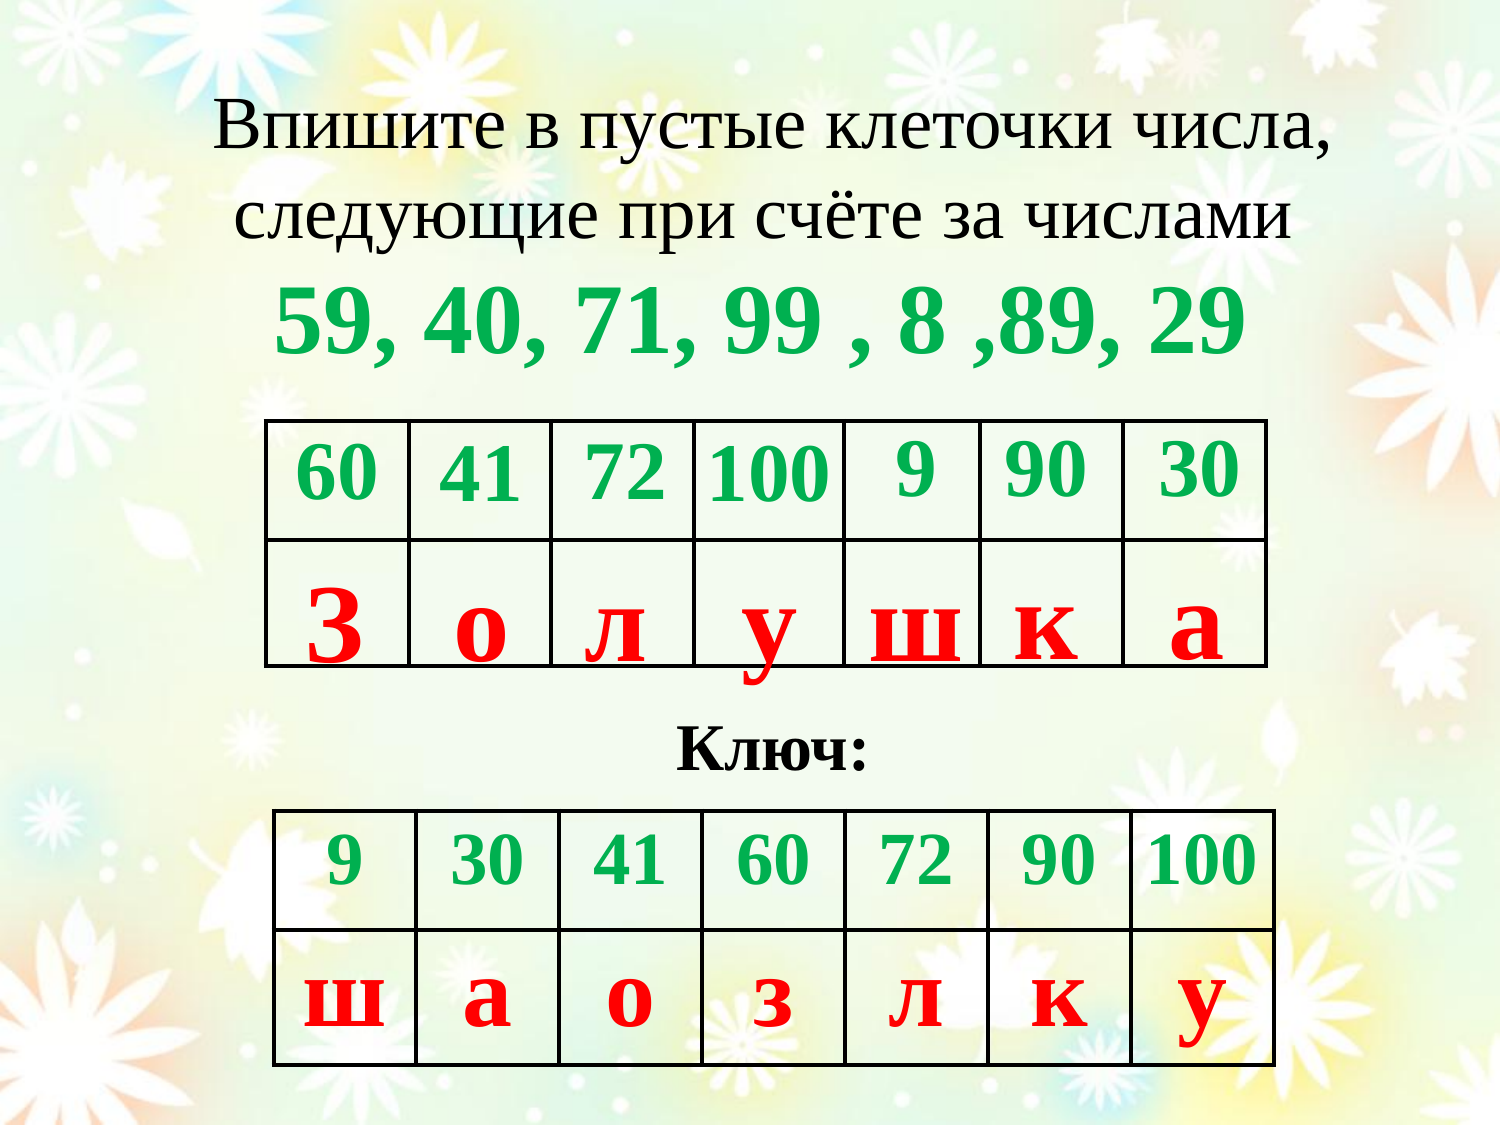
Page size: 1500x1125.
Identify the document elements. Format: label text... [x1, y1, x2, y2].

table_cell [411, 542, 438, 664]
table_header 60 [704, 813, 843, 928]
table_header 41 [561, 813, 700, 928]
table_header [696, 526, 842, 538]
table_cell ш [276, 932, 414, 1063]
table_header [411, 423, 549, 538]
text_box 60 [280, 408, 395, 524]
text_box 90 [989, 405, 1104, 521]
table_cell [813, 542, 842, 664]
text_box 30 [1143, 405, 1257, 521]
table_cell л [847, 932, 986, 1063]
table_cell [1125, 542, 1153, 664]
table_header 9 [276, 813, 414, 928]
text_box 9 [880, 405, 953, 521]
text_box а [1153, 539, 1240, 690]
table_header 100 [1133, 813, 1272, 928]
table_header [553, 423, 692, 538]
text_box л [569, 541, 663, 692]
text_box З [289, 543, 379, 693]
table_cell к [990, 932, 1129, 1063]
table_header 30 [418, 813, 557, 928]
table_header 72 [847, 813, 986, 928]
text_box о [438, 541, 525, 692]
text_box у [725, 541, 813, 692]
text_box к [998, 539, 1094, 690]
table_cell у [1133, 932, 1272, 1063]
table_cell [268, 542, 407, 664]
text_box 72 [568, 408, 682, 524]
table_cell [553, 542, 569, 664]
table_cell [696, 542, 725, 664]
table_header [982, 423, 1121, 538]
table_header 90 [990, 813, 1129, 928]
table_header [846, 423, 978, 538]
table_cell [525, 542, 549, 664]
table_cell з [704, 932, 843, 1063]
table_header [1125, 423, 1264, 538]
table_cell о [561, 932, 700, 1063]
text_box 41 [424, 411, 539, 526]
text_box Впишите в пустые клеточки числа, следующие при счёте за числами 59, 40, 71, 99 , 8 ,89, 29 [112, 66, 1435, 382]
table_cell [982, 542, 998, 664]
picture [0, 0, 1500, 1125]
table_header [268, 423, 407, 538]
table_cell [846, 542, 853, 664]
table_cell а [418, 932, 557, 1063]
table_cell [663, 542, 692, 664]
text_box ш [853, 541, 979, 692]
text_box Ключ: [661, 696, 886, 792]
text_box 100 [691, 411, 847, 526]
table_cell [1240, 542, 1264, 664]
table_cell [1094, 542, 1121, 664]
